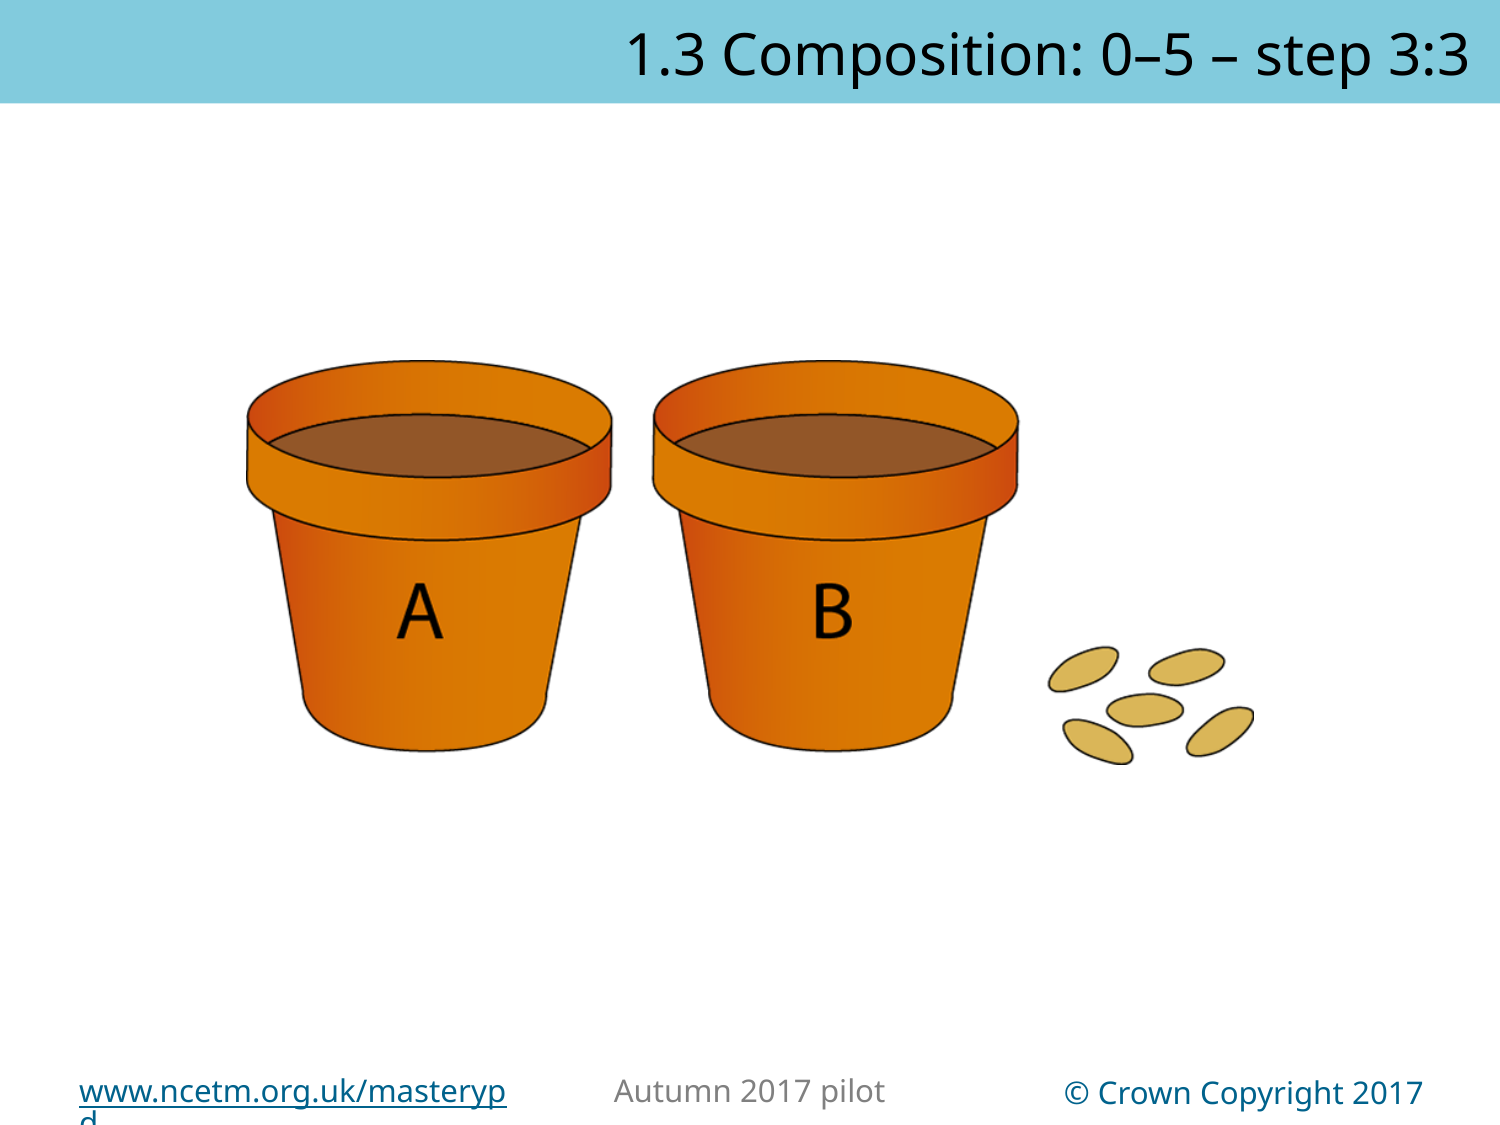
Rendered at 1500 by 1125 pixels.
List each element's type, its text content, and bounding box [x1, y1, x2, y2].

picture [246, 360, 1254, 765]
list 1.3 Composition: 0–5 – step 3:3 [0, 0, 1500, 104]
